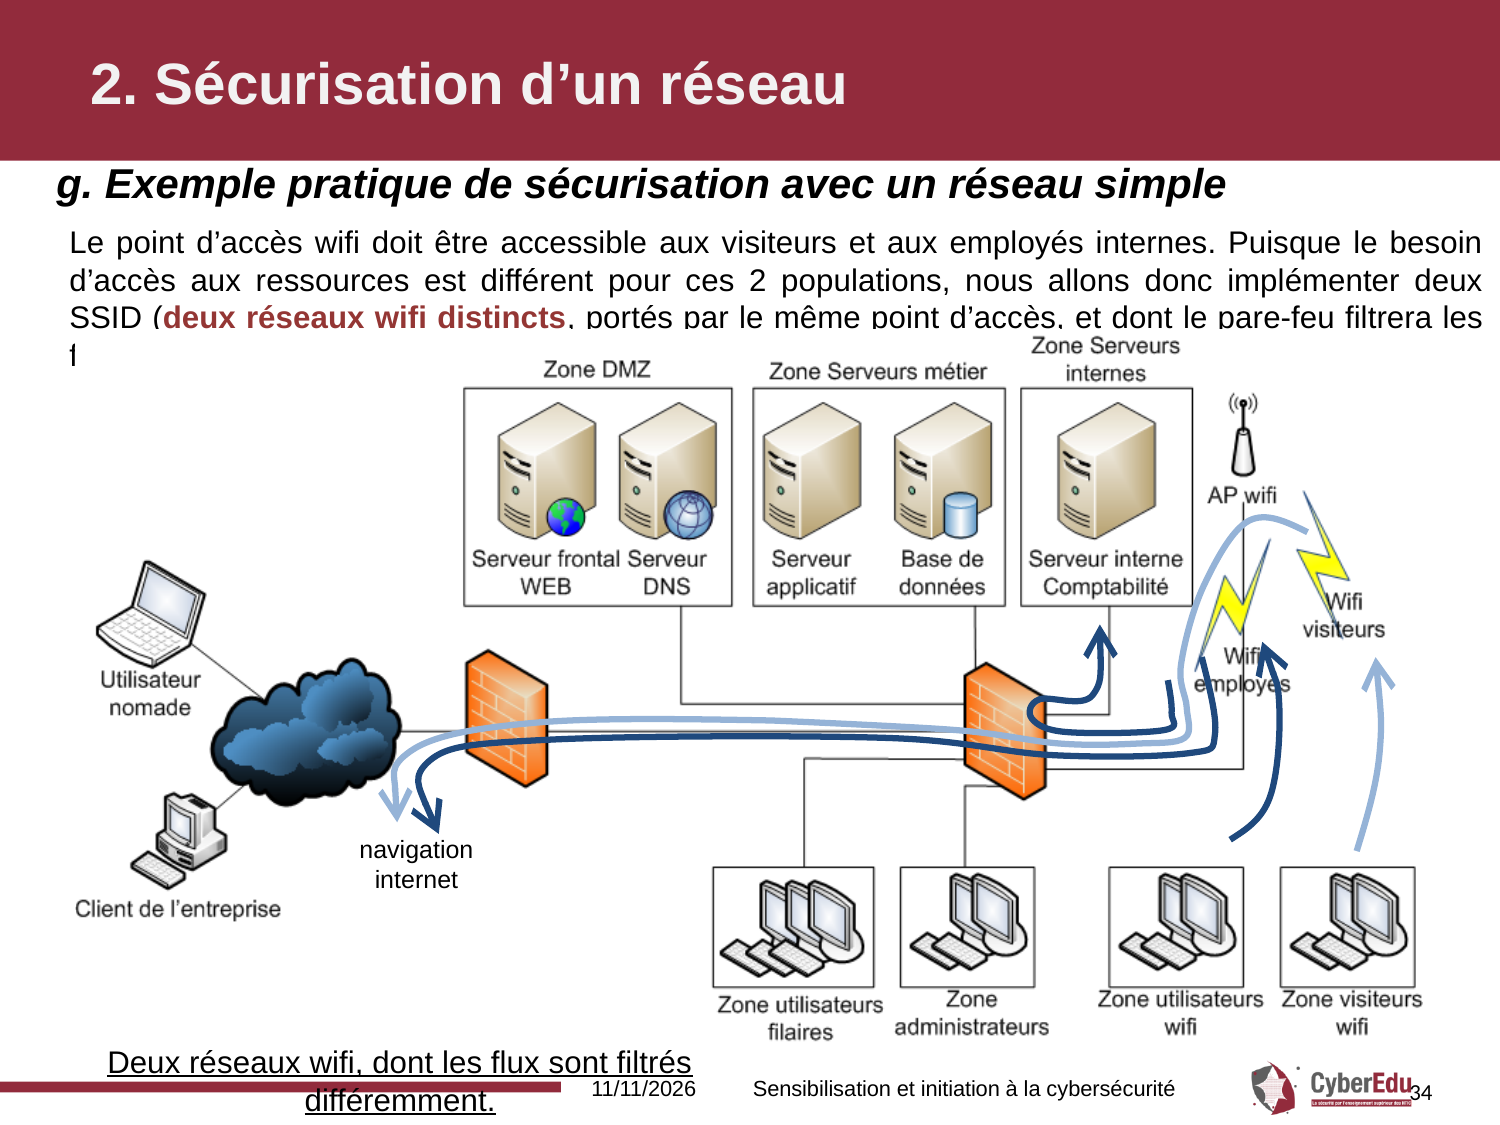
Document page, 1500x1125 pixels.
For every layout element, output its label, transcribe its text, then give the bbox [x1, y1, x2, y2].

text_box g. Exemple pratique de sécurisation avec un réseau simple [41, 149, 1471, 244]
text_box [74, 328, 1423, 1047]
text_box Deux réseaux wifi, dont les flux sont filtrés différemment. [0, 1034, 807, 1125]
footer Sensibilisation et initiation à la cybersécurité [807, 1057, 1236, 1118]
title 2. Sécurisation d’un réseau [75, 1, 1425, 149]
picture [1246, 1060, 1412, 1115]
text_box Le point d’accès wifi doit être accessible aux visiteurs et aux employés internes. Puisque le besoin d’accès aux ressources est différent pour ces 2 populations, nous allons donc implémenter deux SSID (deux réseaux wifi distincts, portés par le même point d’accès, et dont le pare-feu filtrera les flux). [54, 215, 1500, 433]
